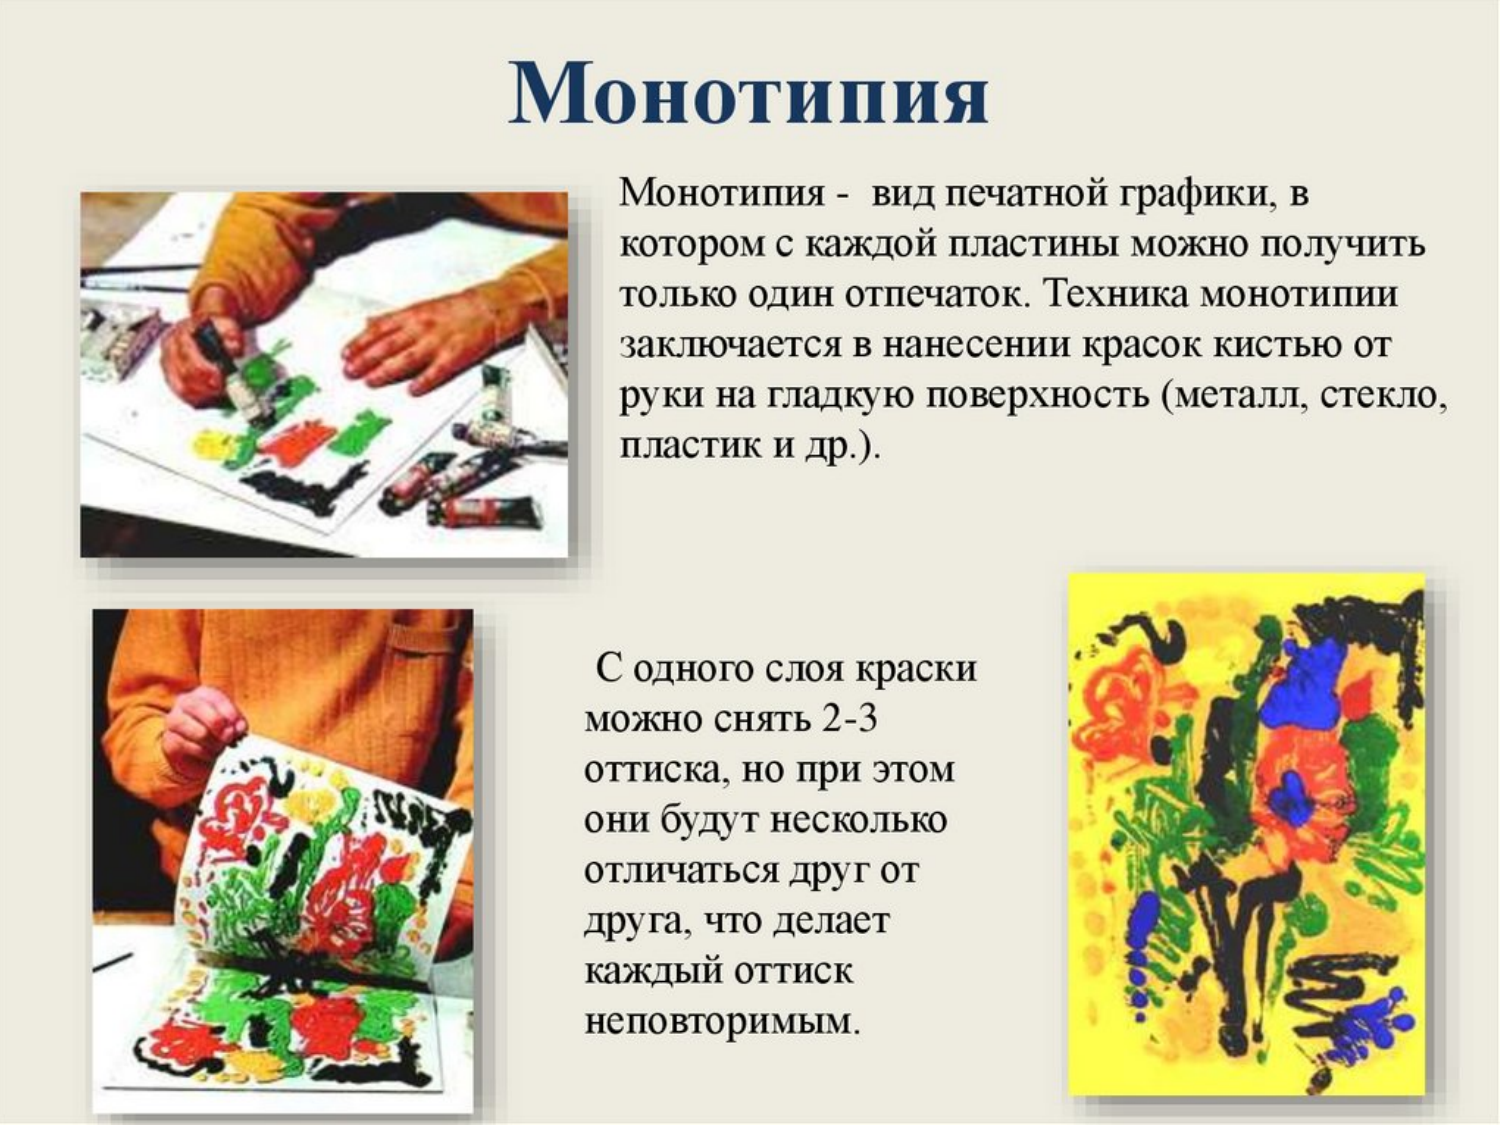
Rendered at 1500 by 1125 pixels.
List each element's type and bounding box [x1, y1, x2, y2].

list [0, 0, 1500, 1125]
